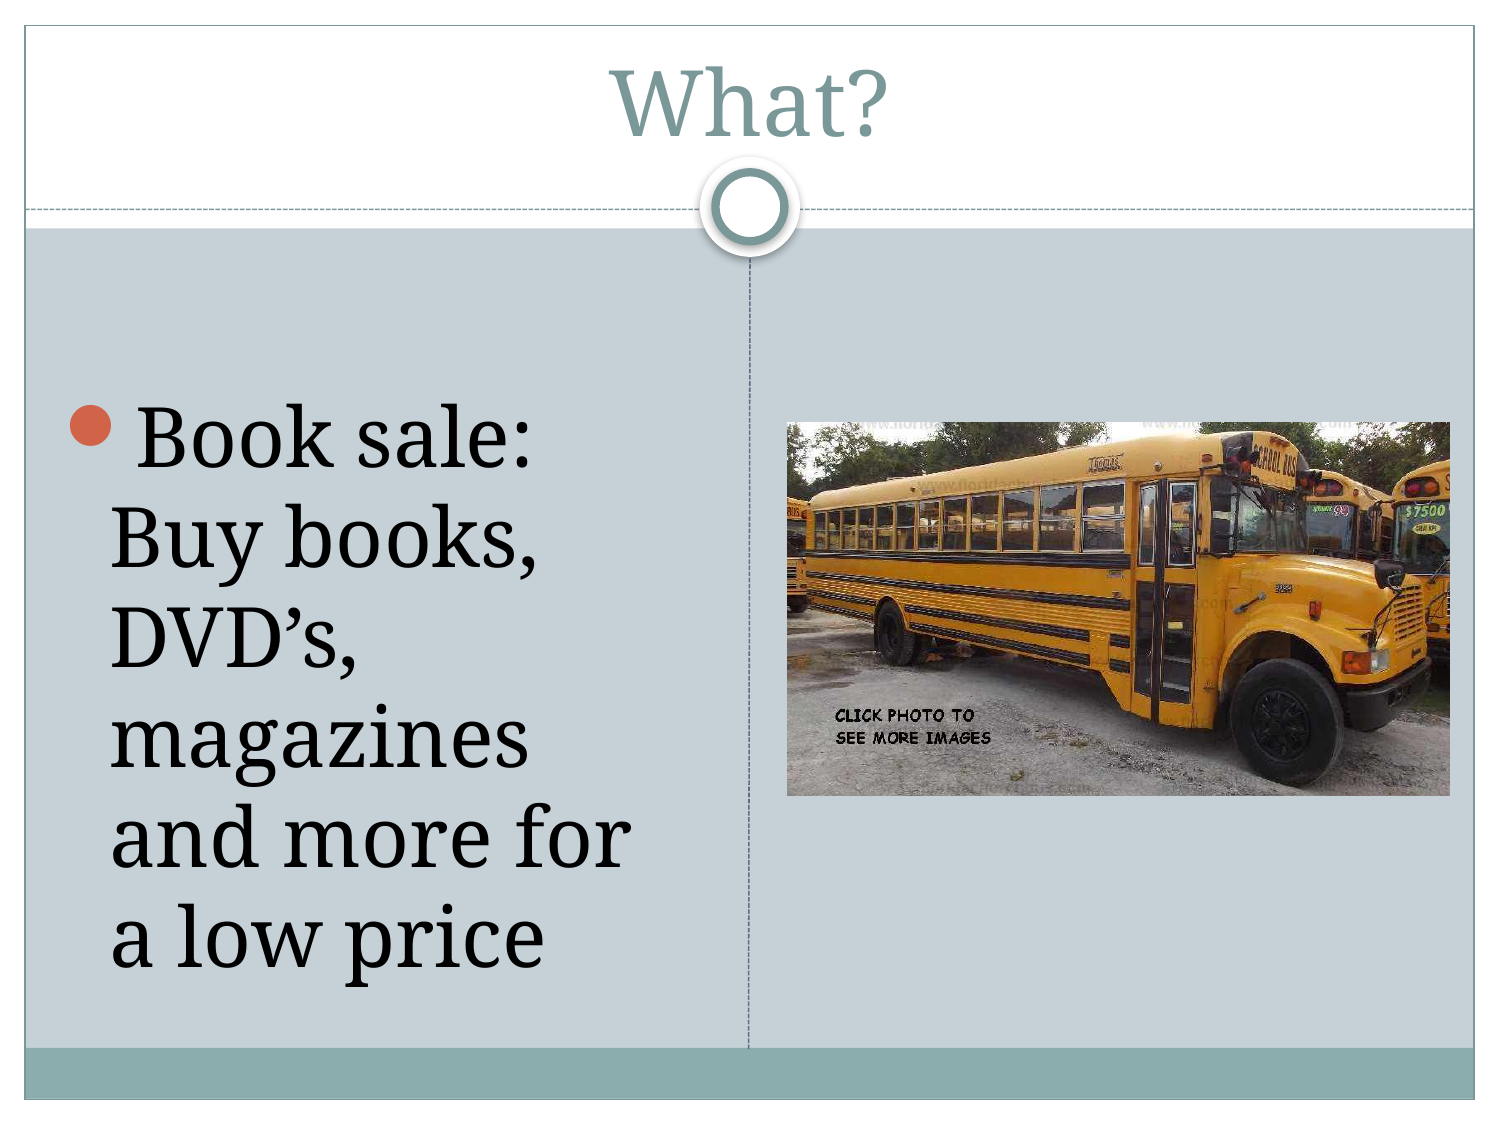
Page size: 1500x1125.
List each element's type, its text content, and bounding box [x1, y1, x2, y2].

title What? [49, 37, 1450, 162]
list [787, 422, 1451, 796]
list Book sale: Buy books, DVD’s, magazines and more for a low price [49, 224, 712, 993]
